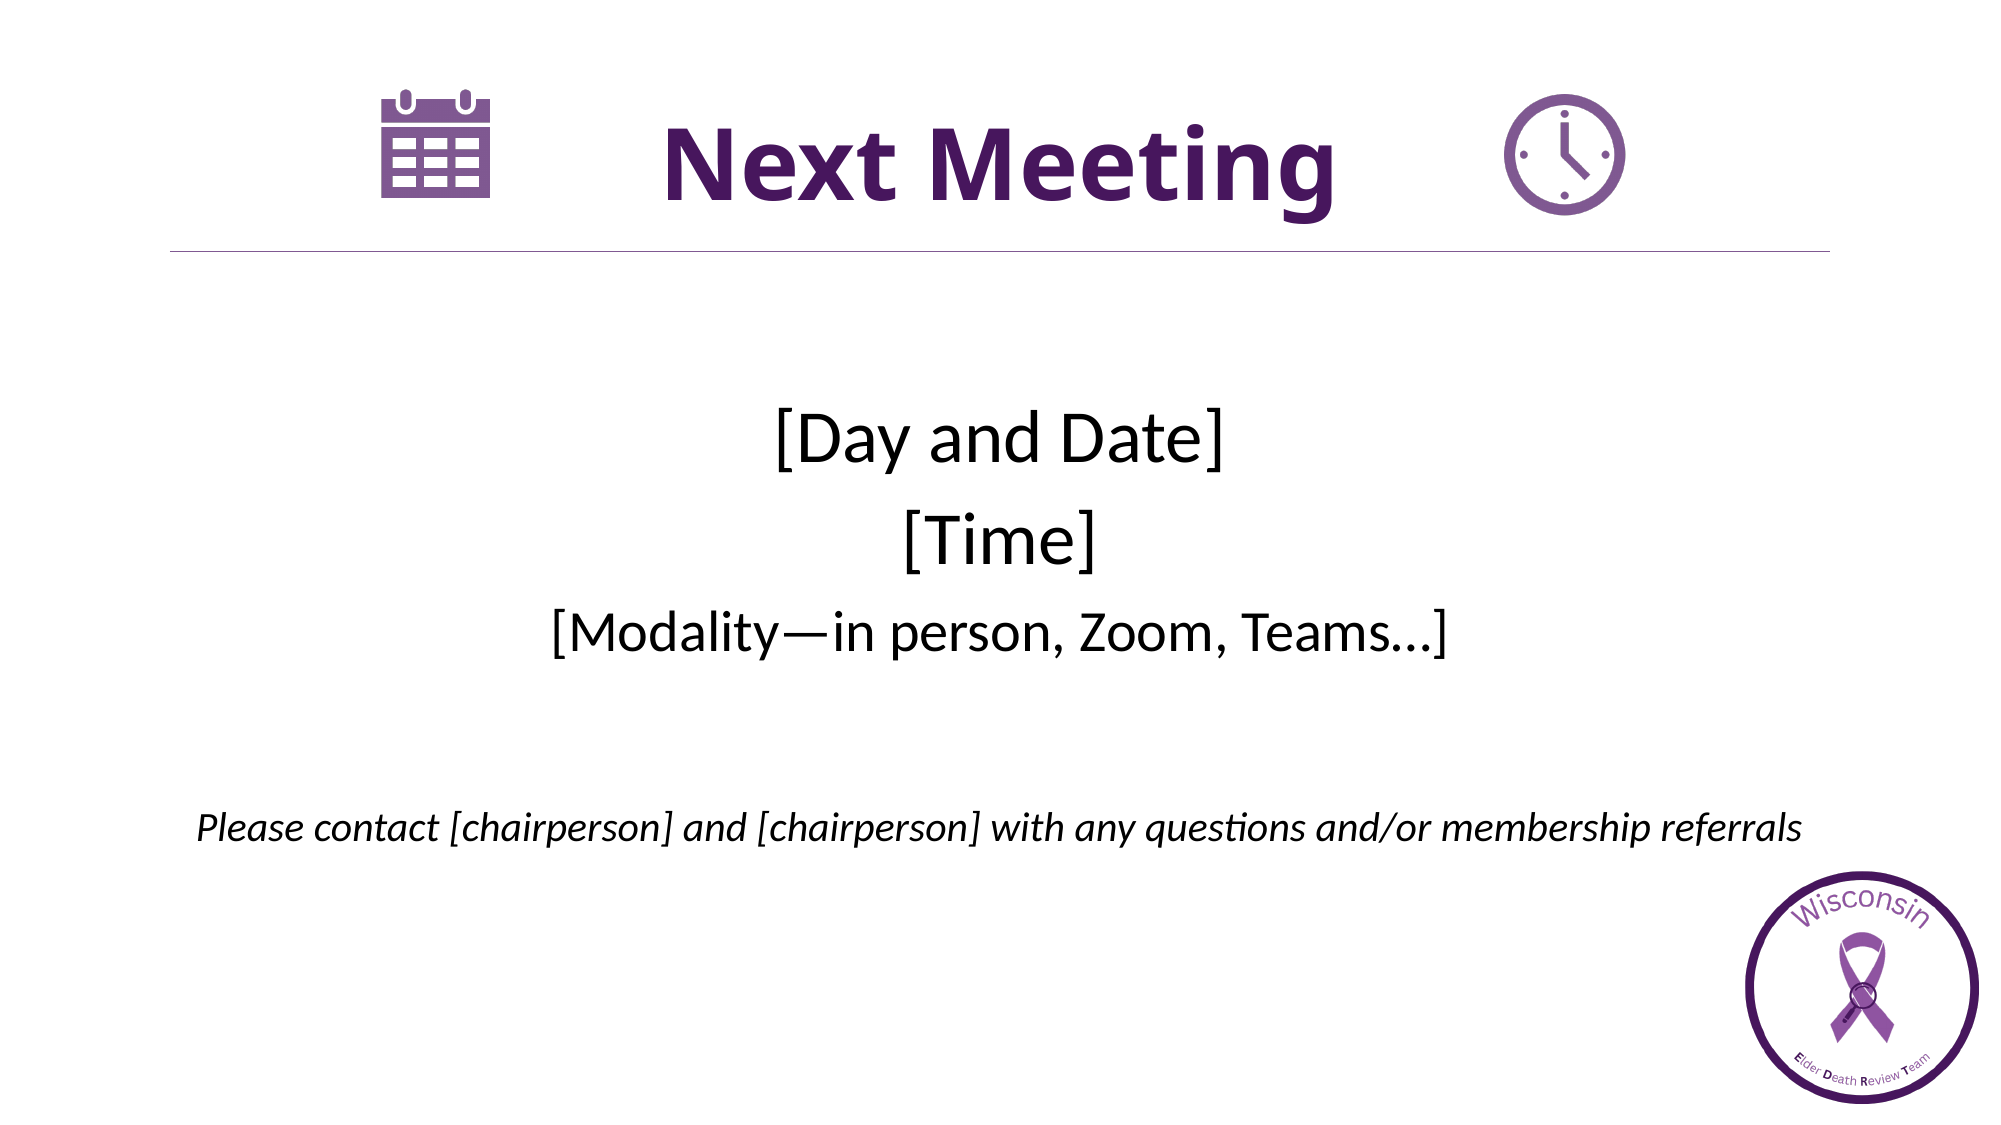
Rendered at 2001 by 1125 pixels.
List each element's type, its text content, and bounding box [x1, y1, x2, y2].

picture [1489, 79, 1640, 230]
list [Day and Date] [Time] [Modality—in person, Zoom, Teams…] Please contact [chairperson] and [chairperson] with any questions and/or membership referrals [137, 299, 1863, 1014]
title Next Meeting [137, 59, 1863, 278]
picture [1740, 866, 1985, 1110]
picture [360, 68, 511, 219]
